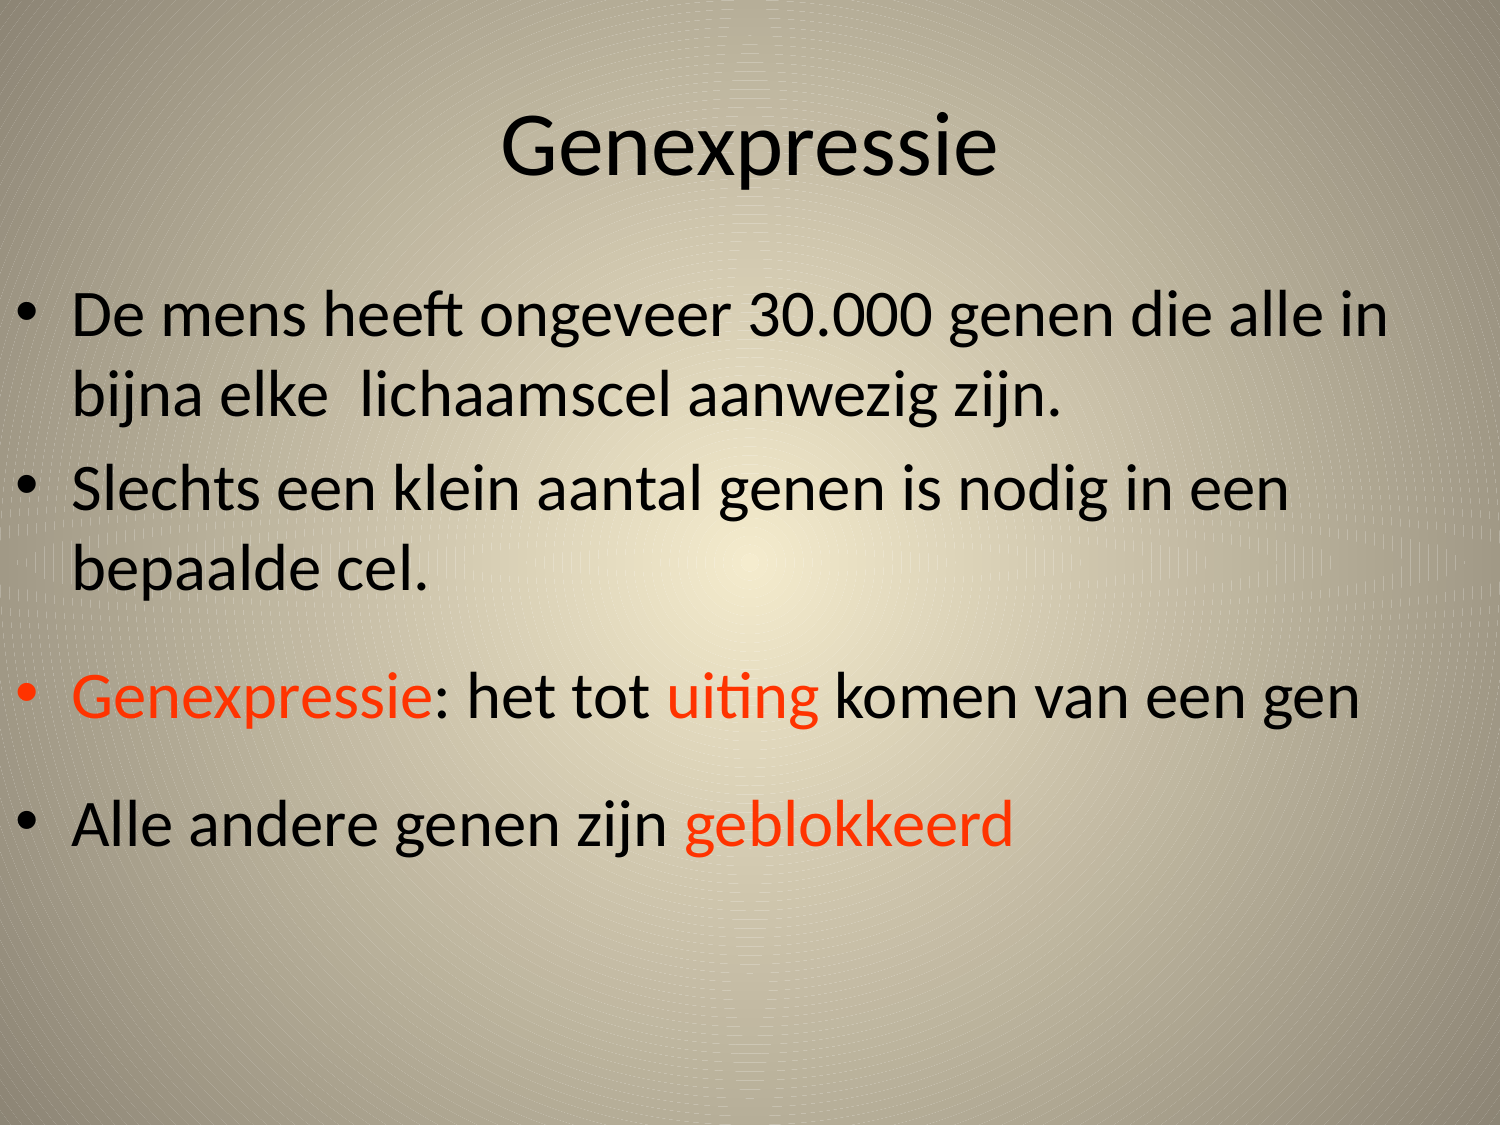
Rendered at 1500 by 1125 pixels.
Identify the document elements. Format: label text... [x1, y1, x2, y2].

title Genexpressie [75, 45, 1425, 233]
list De mens heeft ongeveer 30.000 genen die alle in bijna elke lichaamscel aanwezig zijn. Slechts een klein aantal genen is nodig in een bepaalde cel. Genexpressie: het tot uiting komen van een gen Alle andere genen zijn geblokkeerd [0, 262, 1500, 1005]
